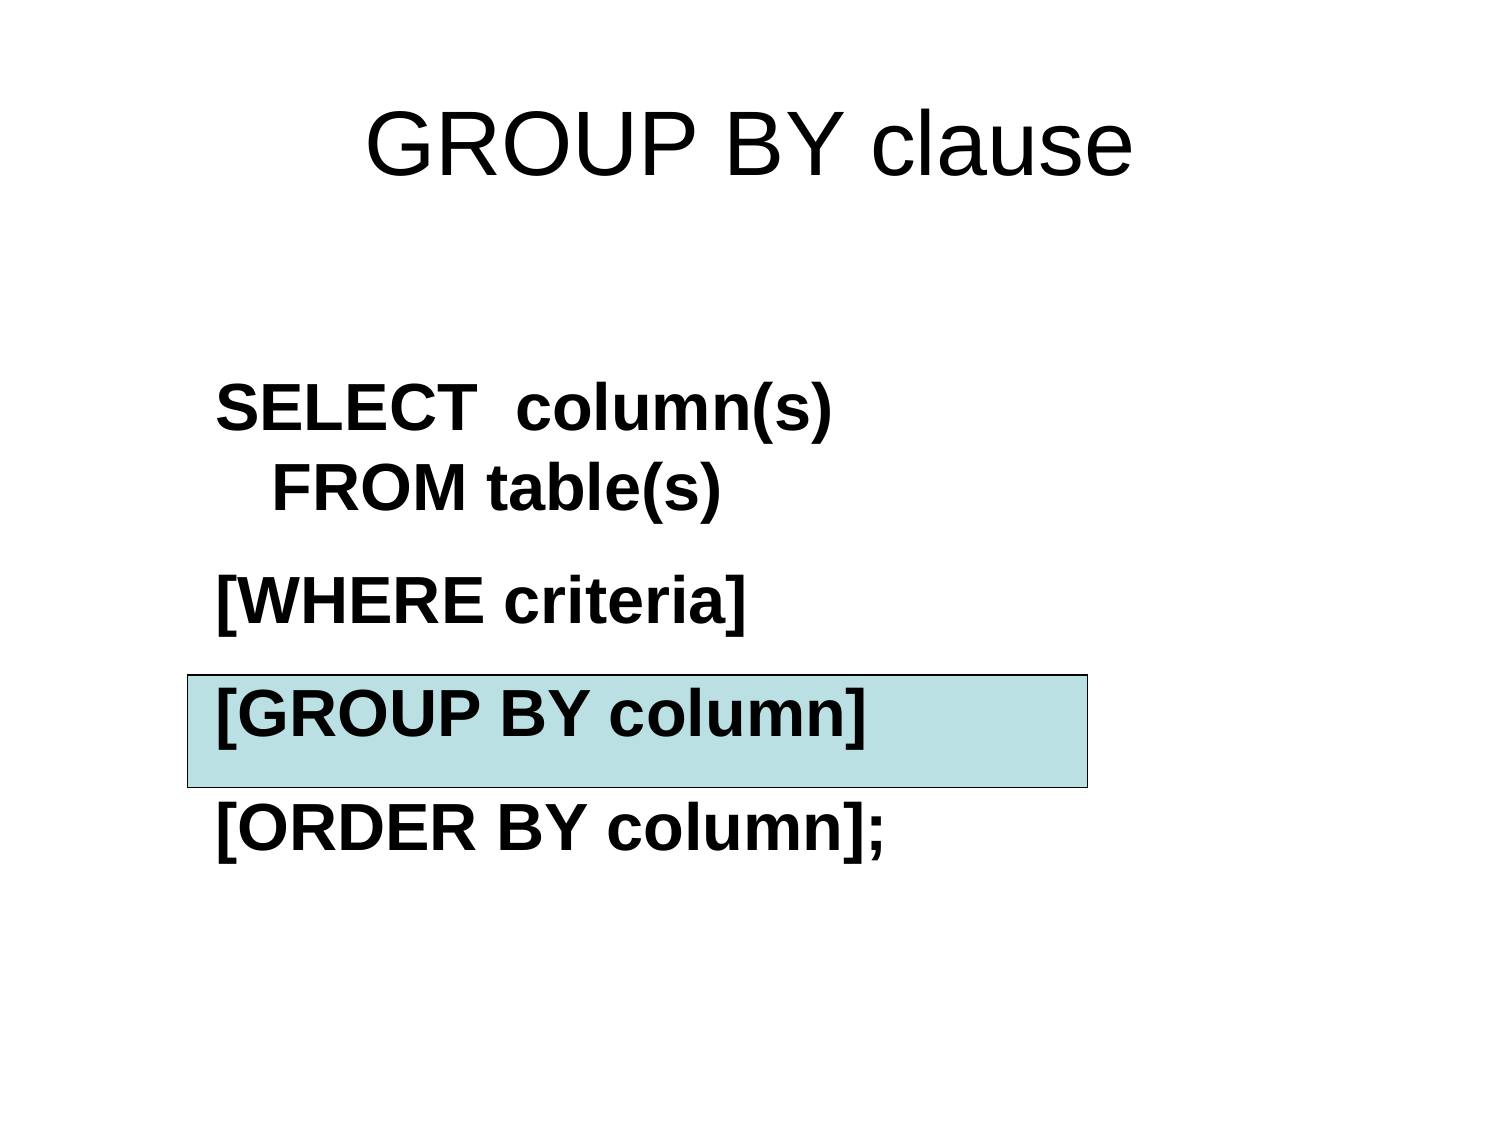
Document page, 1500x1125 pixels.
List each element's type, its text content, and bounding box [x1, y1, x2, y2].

list SELECT column(s) FROM table(s) [WHERE criteria] [GROUP BY column] [ORDER BY column]; [200, 356, 1475, 1032]
title GROUP BY clause [75, 45, 1425, 233]
text_box [187, 675, 200, 788]
